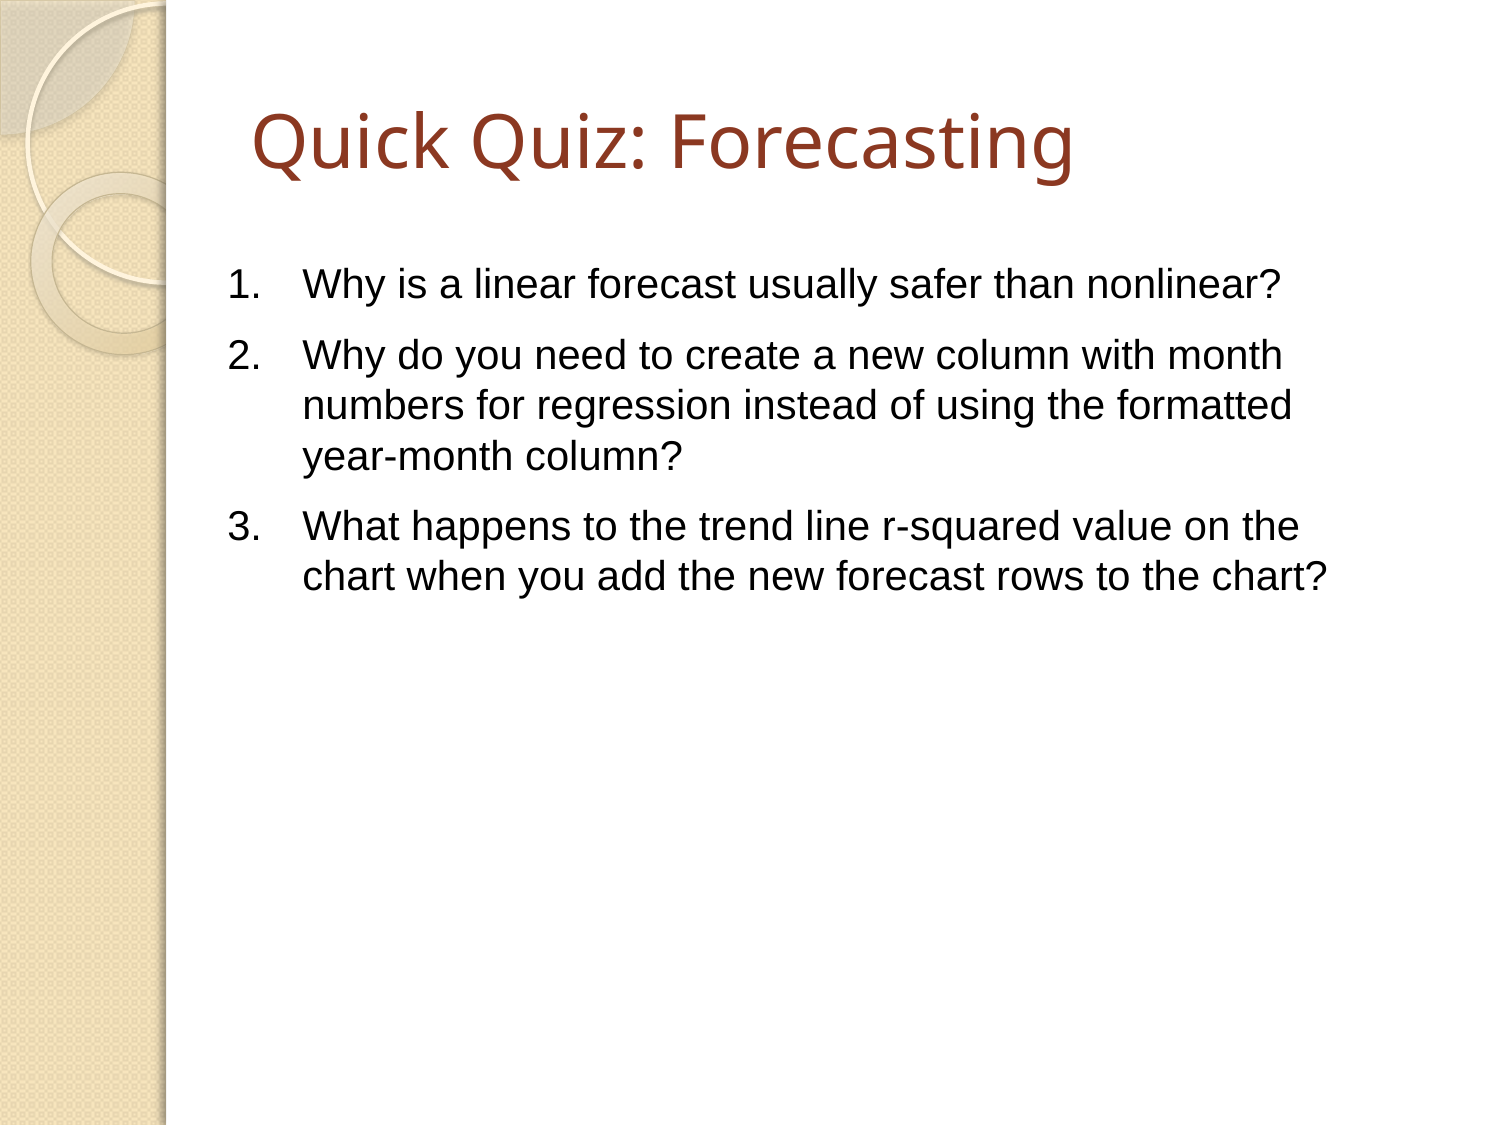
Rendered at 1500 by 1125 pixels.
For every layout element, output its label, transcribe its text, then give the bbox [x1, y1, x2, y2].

text_box 1. Why is a linear forecast usually safer than nonlinear? 2. Why do you need to create a new column with month numbers for regression instead of using the formatted year-month column? 3. What happens to the trend line r-squared value on the chart when you add the new forecast rows to the chart? [212, 249, 1375, 607]
title Quick Quiz: Forecasting [235, 45, 1466, 233]
